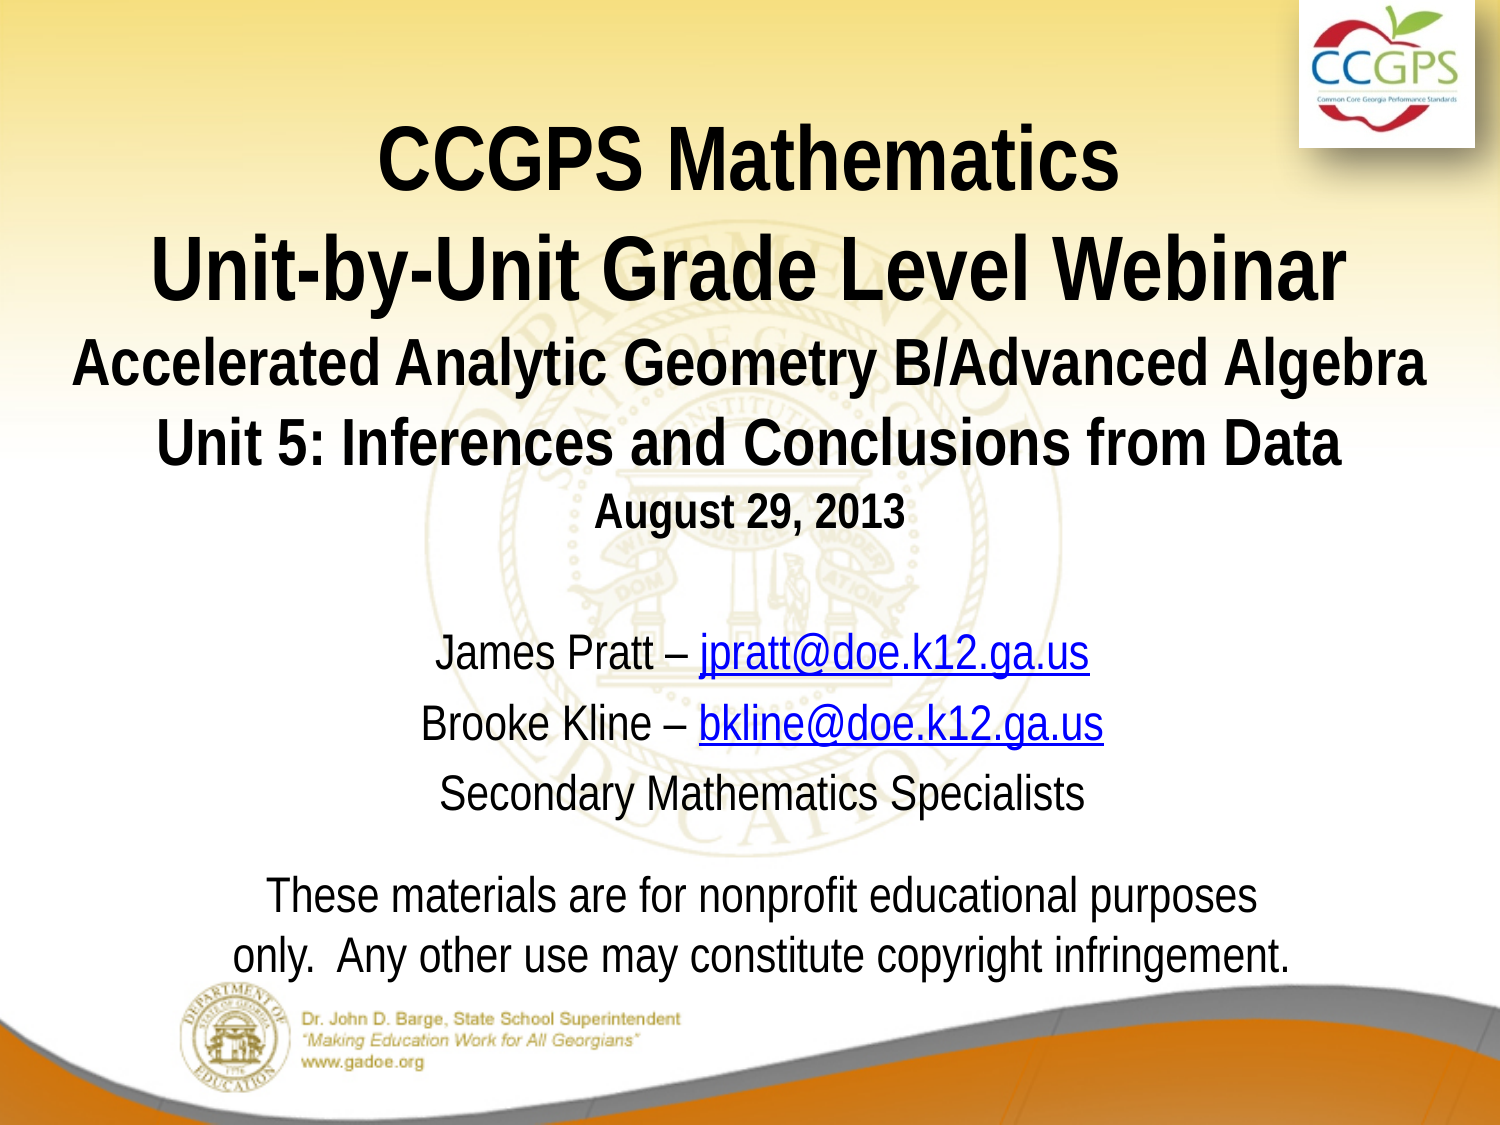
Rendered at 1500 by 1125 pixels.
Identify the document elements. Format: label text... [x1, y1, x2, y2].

subtitle James Pratt – jpratt@doe.k12.ga.us Brooke Kline – bkline@doe.k12.ga.us Secondary Mathematics Specialists These materials are for nonprofit educational purposes only. Any other use may constitute copyright infringement. [212, 612, 1313, 1038]
picture [0, 0, 1500, 1125]
title CCGPS Mathematics Unit-by-Unit Grade Level Webinar Accelerated Analytic Geometry B/Advanced Algebra Unit 5: Inferences and Conclusions from Data August 29, 2013 [24, 24, 1476, 613]
